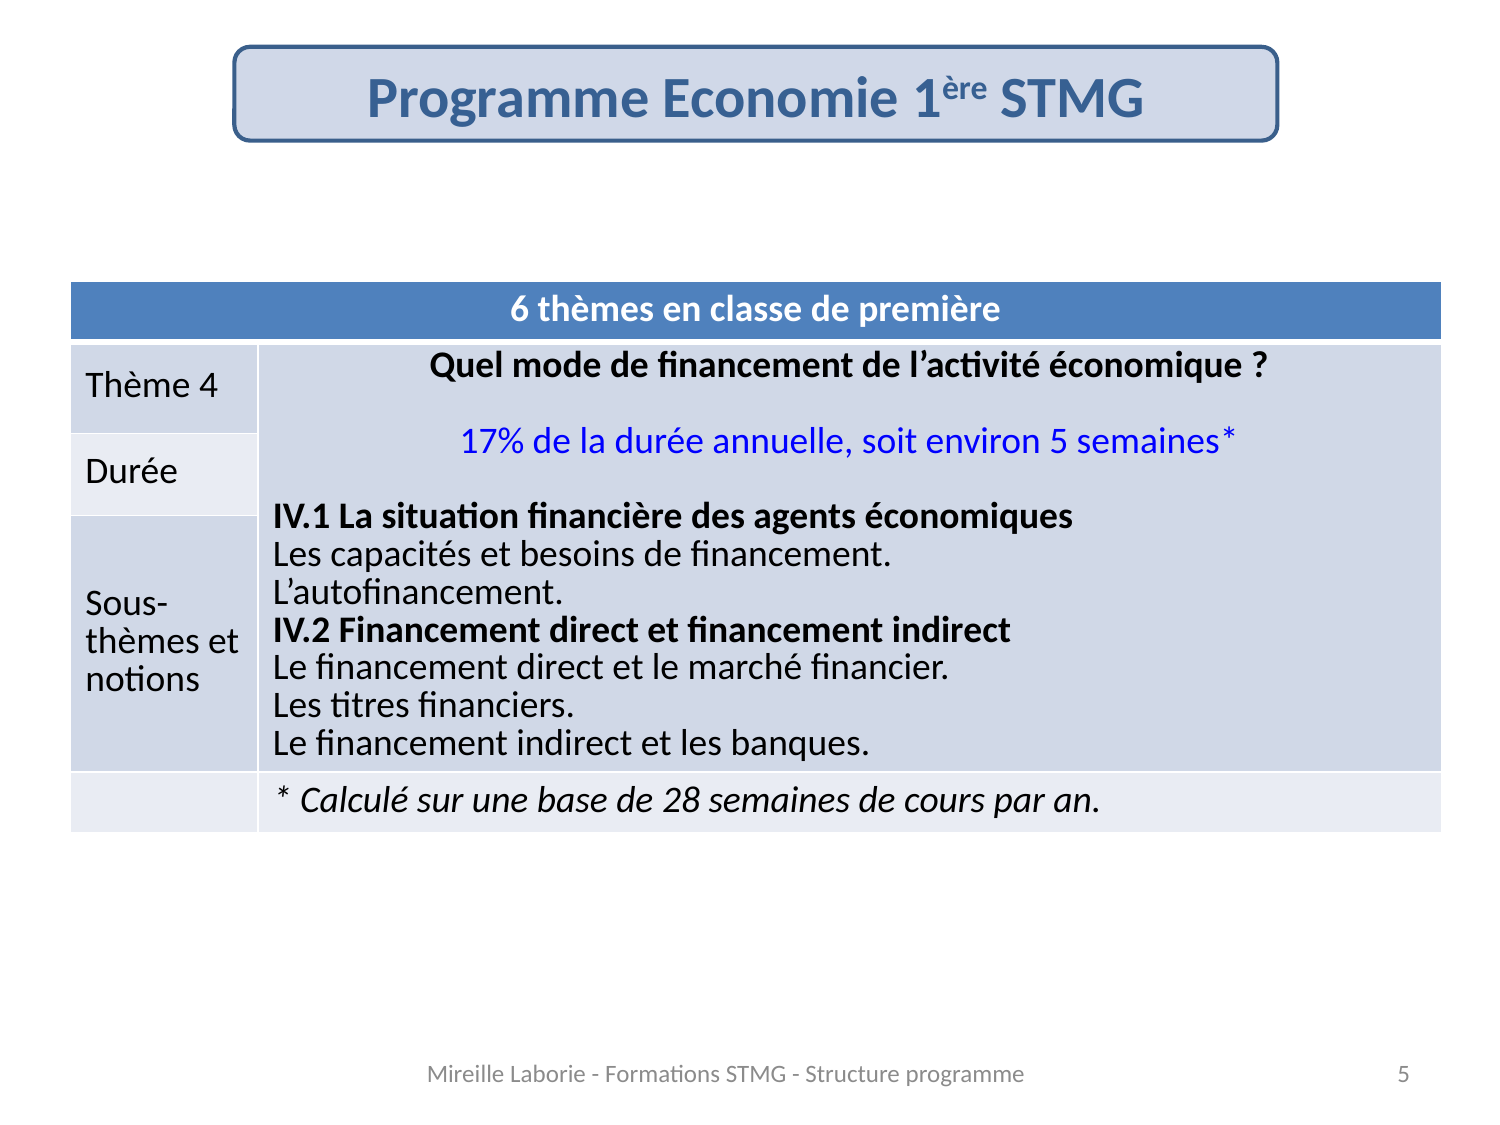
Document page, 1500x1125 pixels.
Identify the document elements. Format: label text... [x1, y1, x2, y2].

text_box Programme Economie 1ère STMG [232, 44, 1280, 143]
table_cell Quel mode de financement de l’activité économique ? 17% de la durée annuelle, soit environ 5 semaines* IV.1 La situation financière des agents économiques Les capacités et besoins de financement. L’autofinancement. IV.2 Financement direct et financement indirect Le financement direct et le marché financier. Les titres financiers. Le financement indirect et les banques. [259, 345, 1441, 771]
table_cell Thème 4 [71, 345, 257, 433]
table_cell [71, 773, 257, 832]
table_cell Durée [71, 434, 257, 515]
table_cell Sous-thèmes et notions [71, 516, 257, 771]
table_header 6 thèmes en classe de première [71, 282, 1441, 339]
footer Mireille Laborie - Formations STMG - Structure programme [386, 1042, 1067, 1103]
table_cell * Calculé sur une base de 28 semaines de cours par an. [259, 773, 1441, 832]
slide_number 5 [1074, 1042, 1425, 1103]
